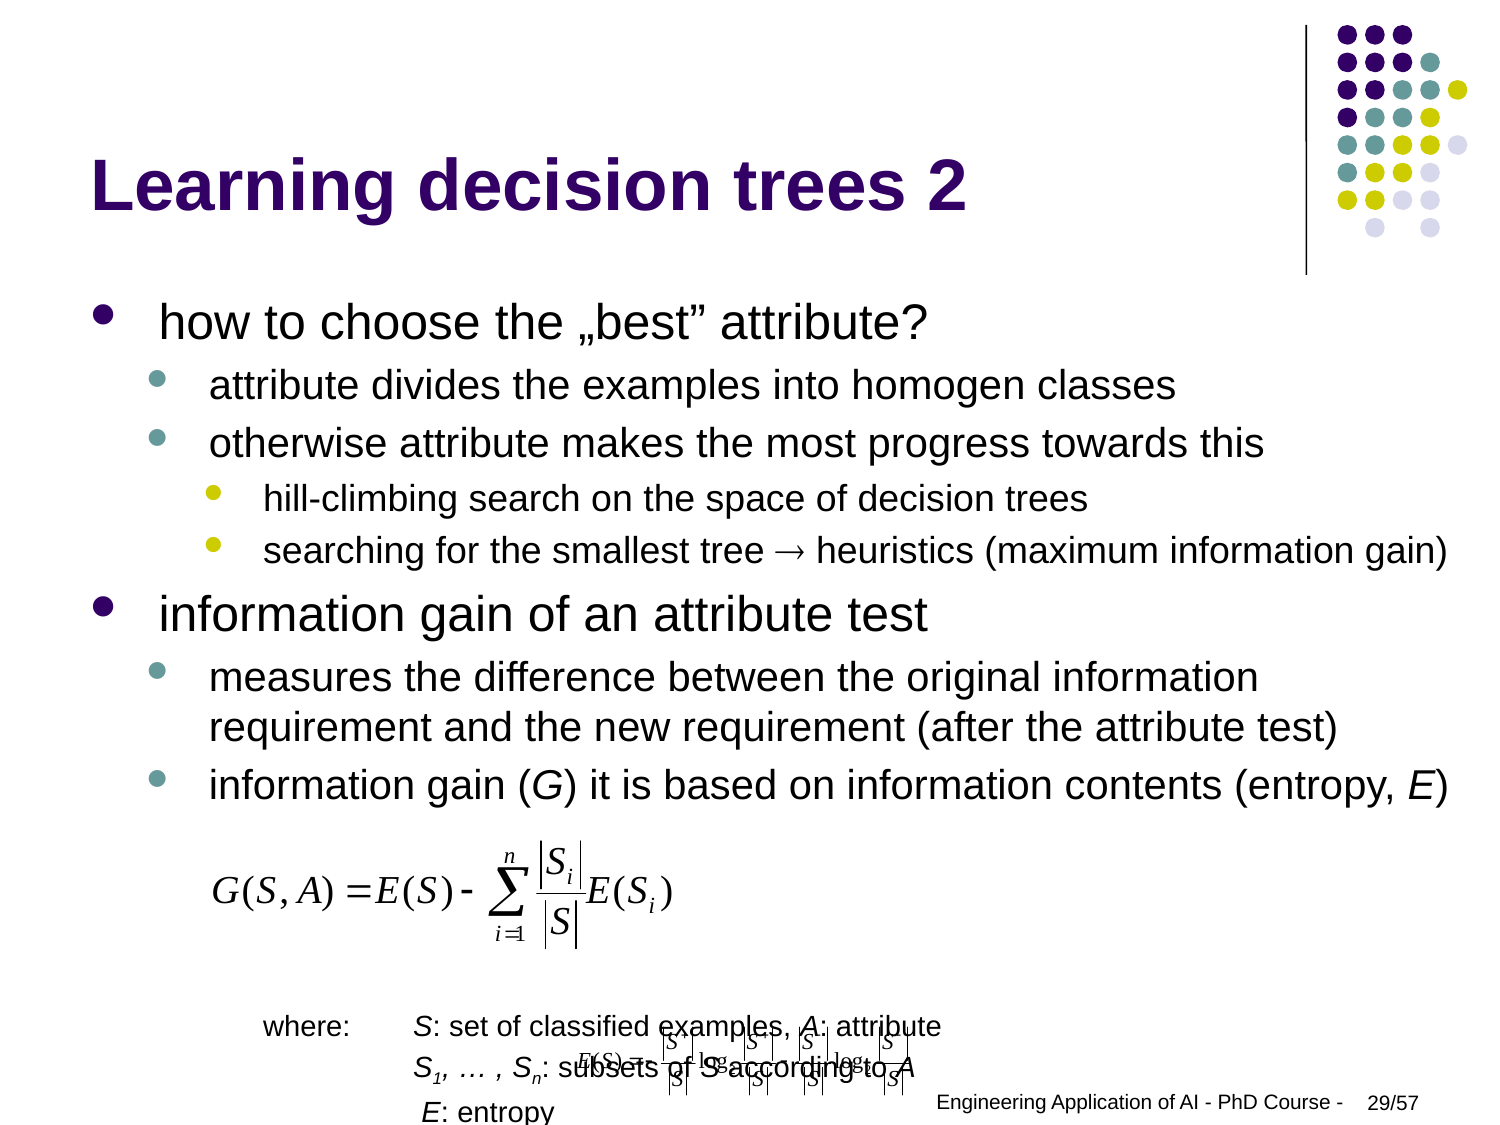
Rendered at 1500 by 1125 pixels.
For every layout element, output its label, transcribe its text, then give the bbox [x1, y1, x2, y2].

slide_number 29/57 [1352, 1082, 1448, 1125]
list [572, 1022, 916, 1100]
title Learning decision trees 2 [74, 19, 1313, 233]
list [206, 833, 680, 957]
list how to choose the „best” attribute? attribute divides the examples into homogen classes otherwise attribute makes the most progress towards this hill-climbing search on the space of decision trees searching for the smallest tree  heuristics (maximum information gain) information gain of an attribute test measures the difference between the original information requirement and the new requirement (after the attribute test) information gain (G) it is based on information contents (entropy, E) where: S: set of classified examples, A: attribute S1, … , Sn: subsets of S according to A E: entropy [74, 281, 1500, 1006]
footer Engineering Application of AI - PhD Course - [855, 1080, 1365, 1125]
